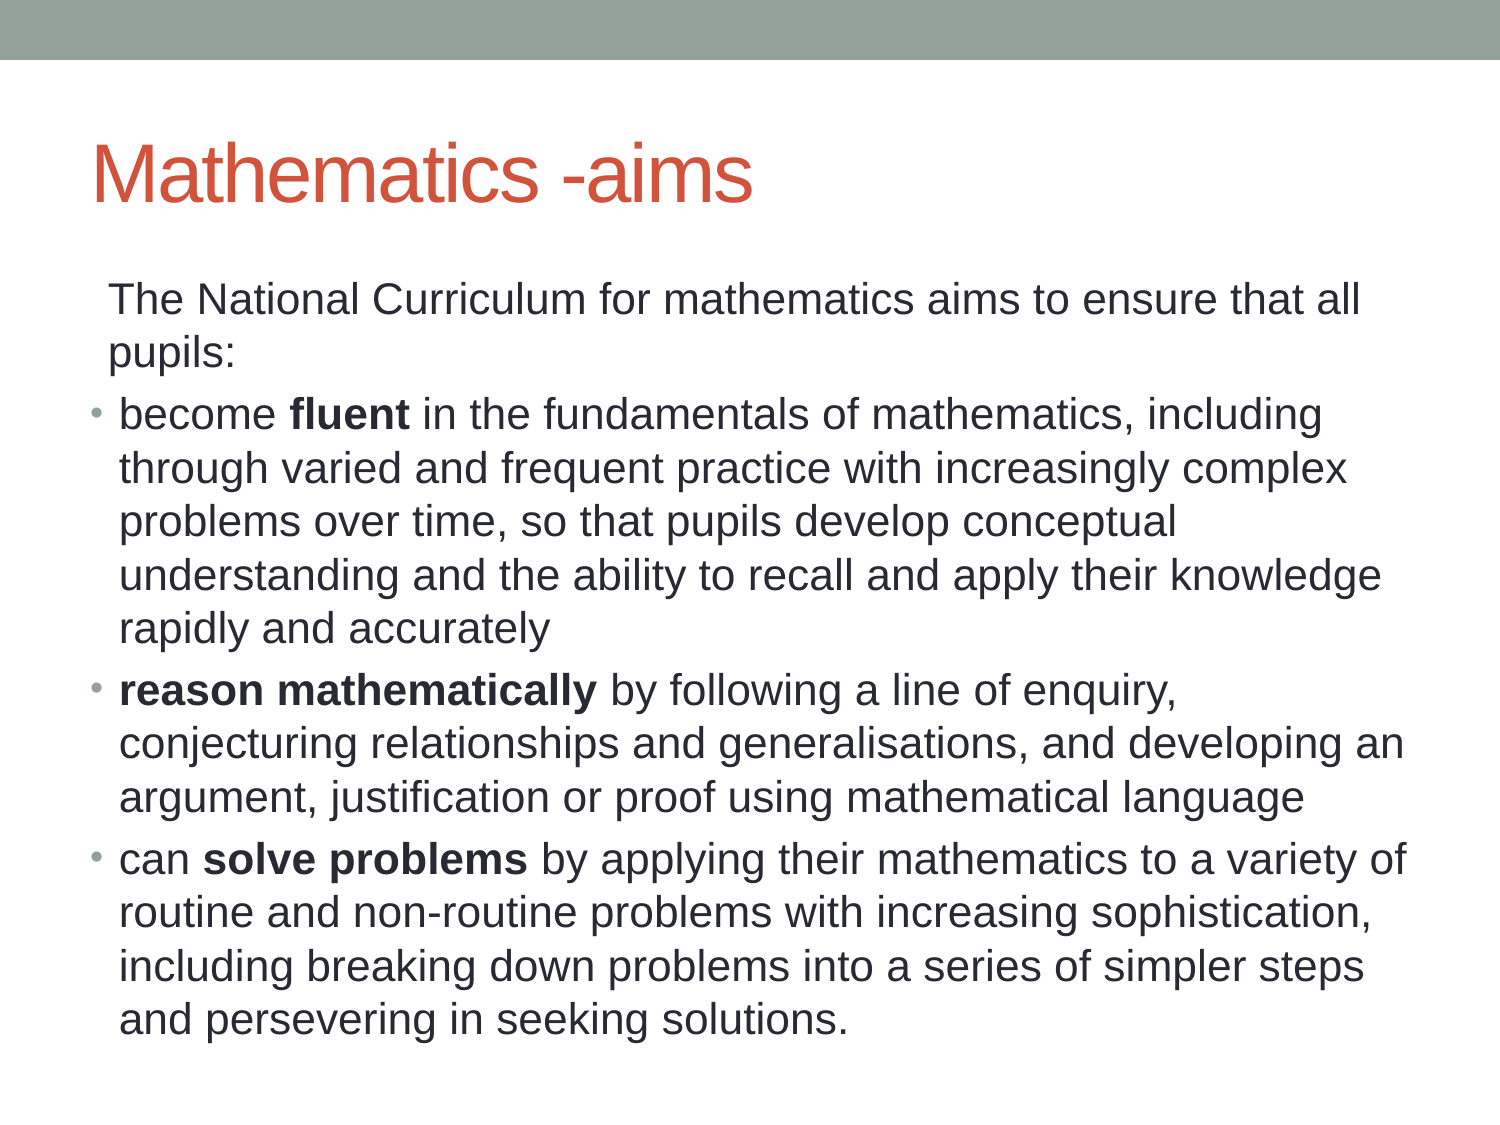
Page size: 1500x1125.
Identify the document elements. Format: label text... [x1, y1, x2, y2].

list The National Curriculum for mathematics aims to ensure that all pupils: become fluent in the fundamentals of mathematics, including through varied and frequent practice with increasingly complex problems over time, so that pupils develop conceptual understanding and the ability to recall and apply their knowledge rapidly and accurately reason mathematically by following a line of enquiry, conjecturing relationships and generalisations, and developing an argument, justification or proof using mathematical language can solve problems by applying their mathematics to a variety of routine and non-routine problems with increasing sophistication, including breaking down problems into a series of simpler steps and persevering in seeking solutions. [75, 262, 1425, 1063]
title Mathematics -aims [75, 87, 1425, 250]
